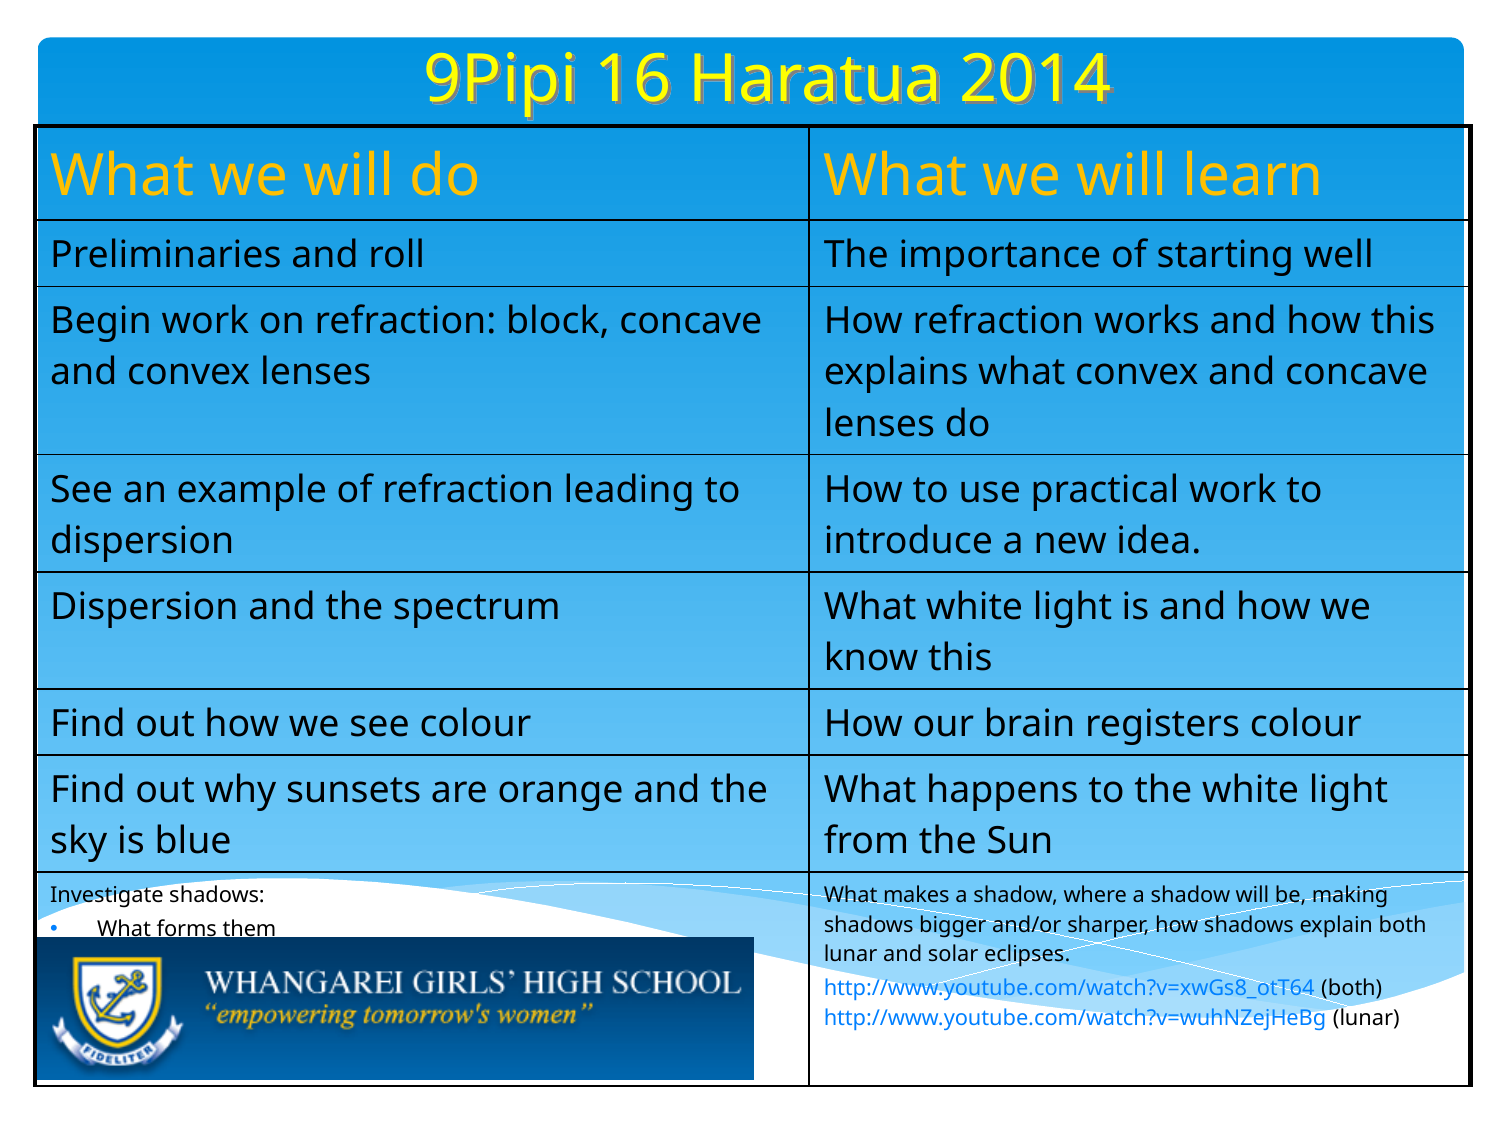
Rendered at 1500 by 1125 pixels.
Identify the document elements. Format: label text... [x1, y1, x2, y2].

table_header What we will do [37, 128, 808, 219]
table_cell What happens to the white light from the Sun [810, 756, 1468, 871]
picture [37, 937, 754, 1080]
table_cell How to use practical work to introduce a new idea. [810, 455, 1468, 571]
table_cell How refraction works and how this explains what convex and concave lenses do [810, 287, 1468, 454]
table_cell How our brain registers colour [810, 690, 1468, 754]
table_cell What makes a shadow, where a shadow will be, making shadows bigger and/or sharper, how shadows explain both lunar and solar eclipses. http://www.youtube.com/watch?v=xwGs8_otT64 (both) http://www.youtube.com/watch?v=wuhNZejHeBg (lunar) [810, 873, 1468, 1085]
table_header What we will learn [810, 128, 1468, 219]
table_cell Dispersion and the spectrum [37, 573, 808, 688]
table_cell Begin work on refraction: block, concave and convex lenses [37, 287, 808, 454]
table_cell Investigate shadows: What forms them How they can be made bigger How they can be made sharper Where they are found How they affect astronomy [37, 873, 808, 1085]
table_cell Find out why sunsets are orange and the sky is blue [37, 756, 808, 871]
table_cell See an example of refraction leading to dispersion [37, 455, 808, 571]
table_cell Find out how we see colour [37, 690, 808, 754]
text_box 9Pipi 16 Haratua 2014 [162, 24, 1375, 124]
table_cell What white light is and how we know this [810, 573, 1468, 688]
table_cell The importance of starting well [810, 221, 1468, 286]
table_cell Preliminaries and roll [37, 221, 808, 286]
